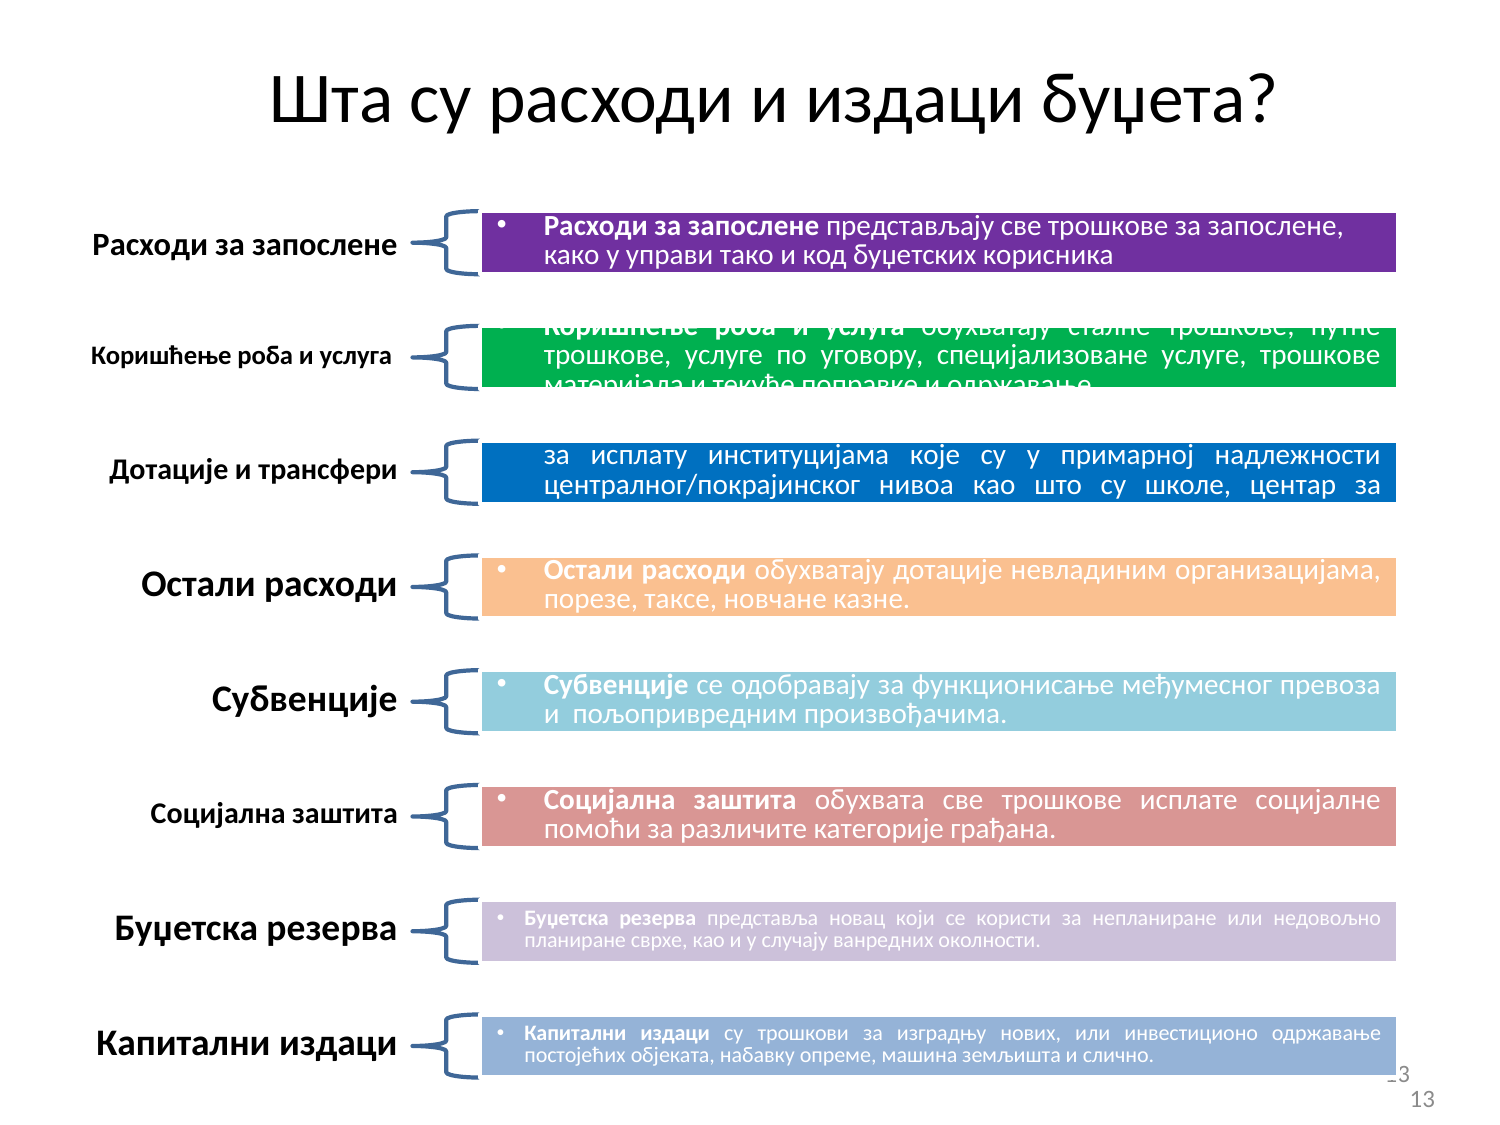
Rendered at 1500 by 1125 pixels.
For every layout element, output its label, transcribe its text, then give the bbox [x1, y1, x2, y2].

text_box Шта су расходи и издаци буџета? [99, 43, 1450, 145]
text_box 13 [1100, 1067, 1450, 1125]
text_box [74, 184, 1426, 1104]
